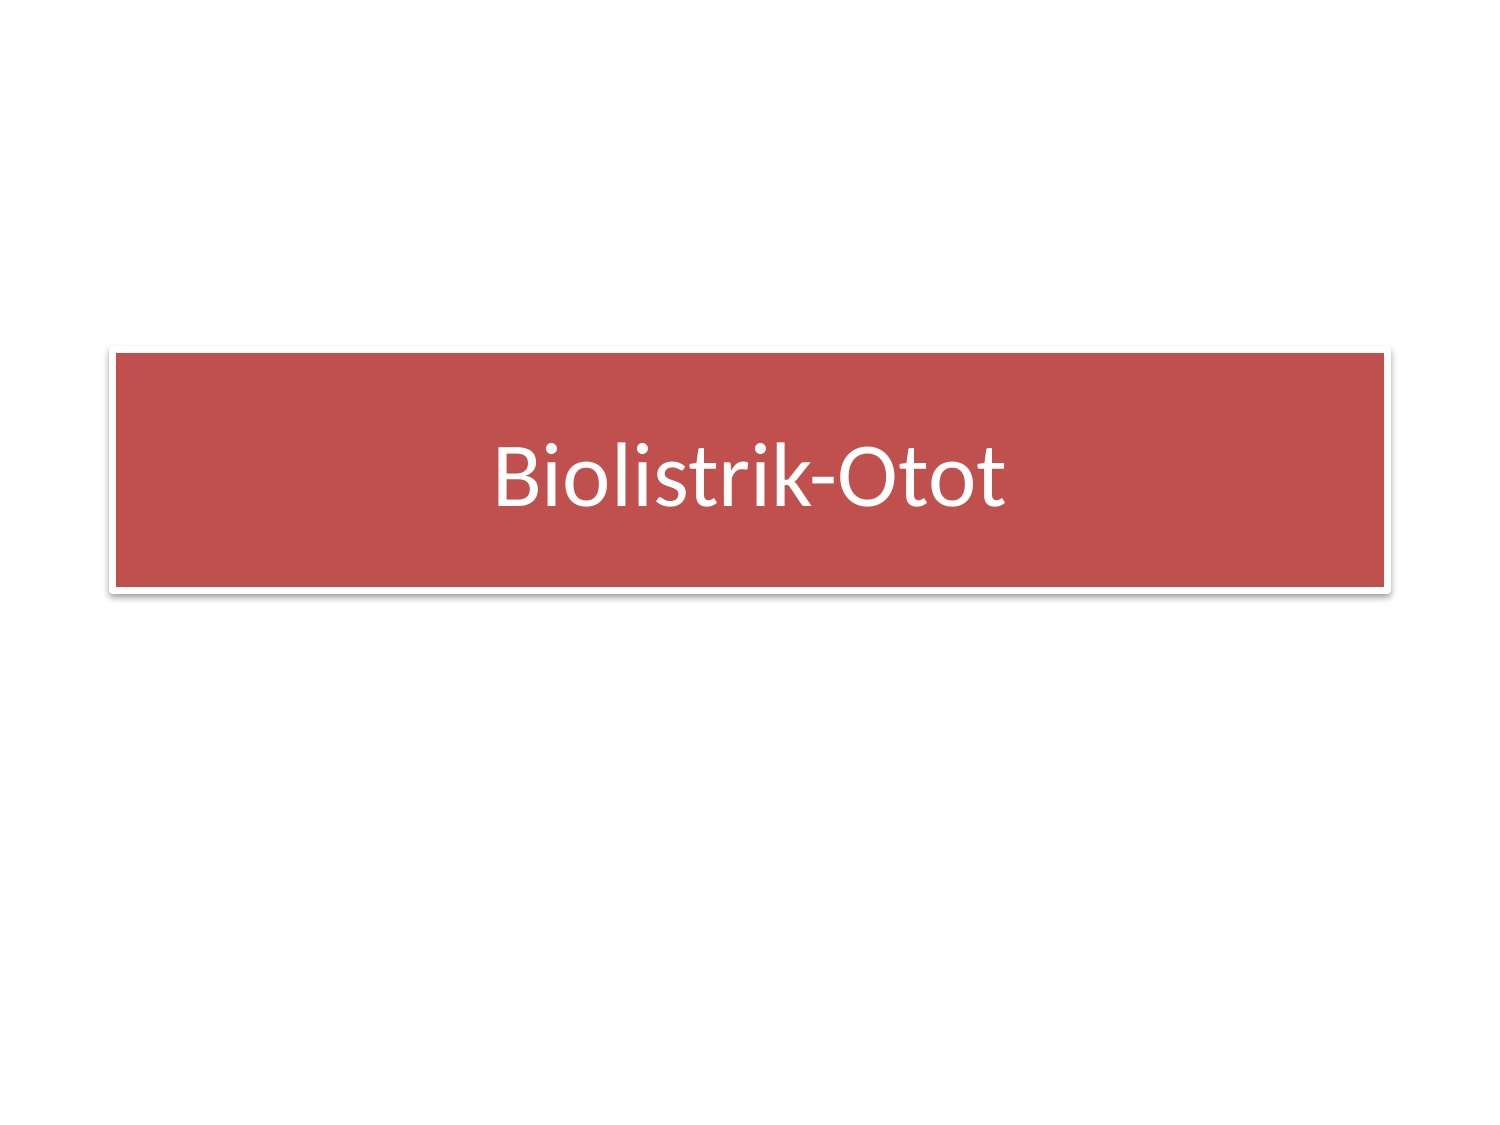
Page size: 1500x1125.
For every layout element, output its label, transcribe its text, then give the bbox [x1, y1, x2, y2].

title Biolistrik-Otot [109, 346, 1391, 594]
